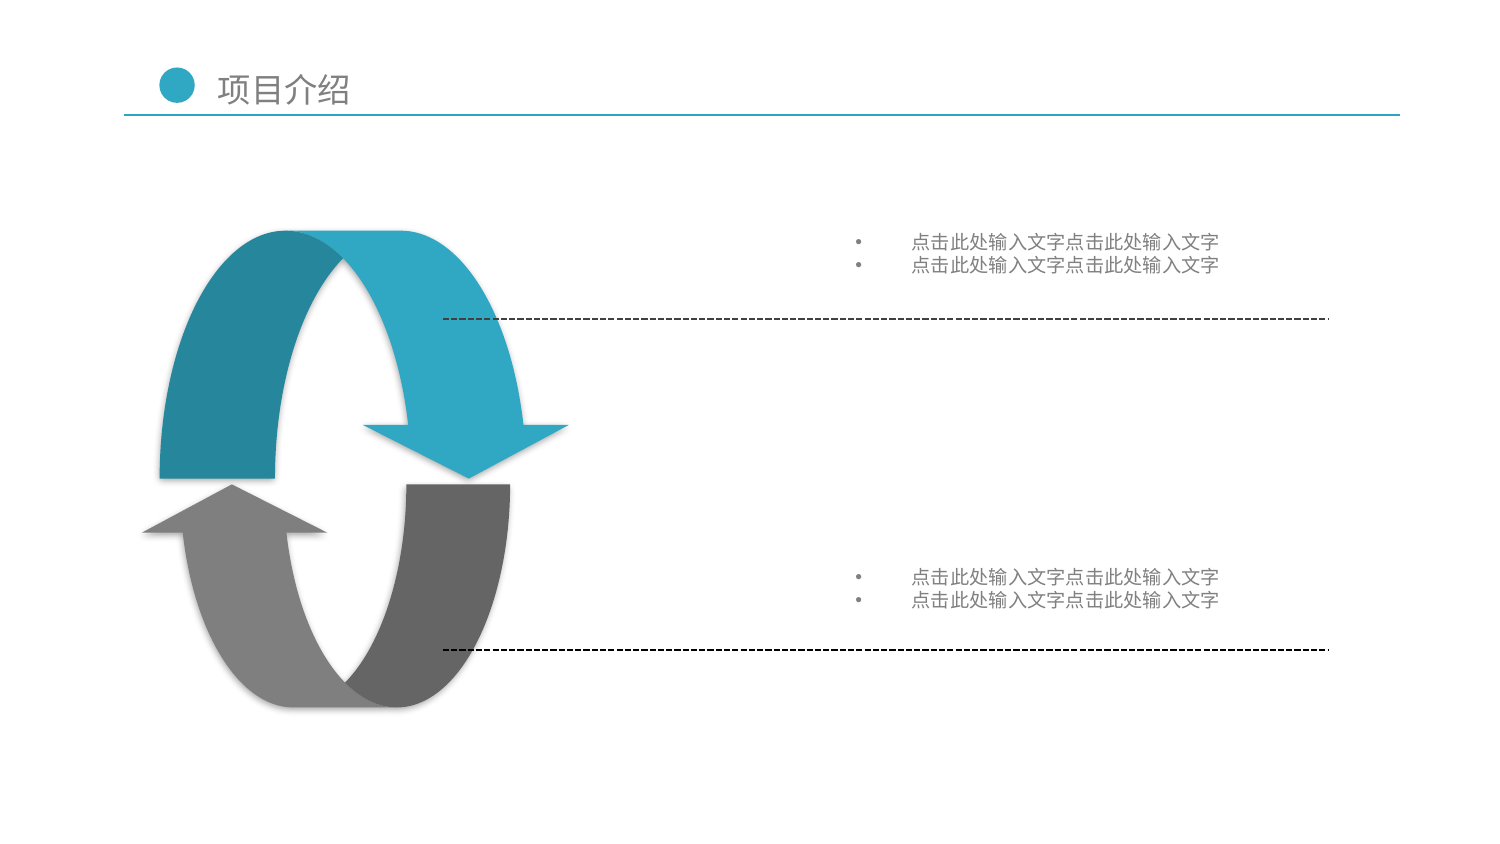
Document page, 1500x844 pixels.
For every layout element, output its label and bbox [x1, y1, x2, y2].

text_box [442, 557, 1330, 650]
text_box [158, 229, 570, 480]
text_box [141, 483, 511, 709]
text_box [442, 222, 1330, 320]
